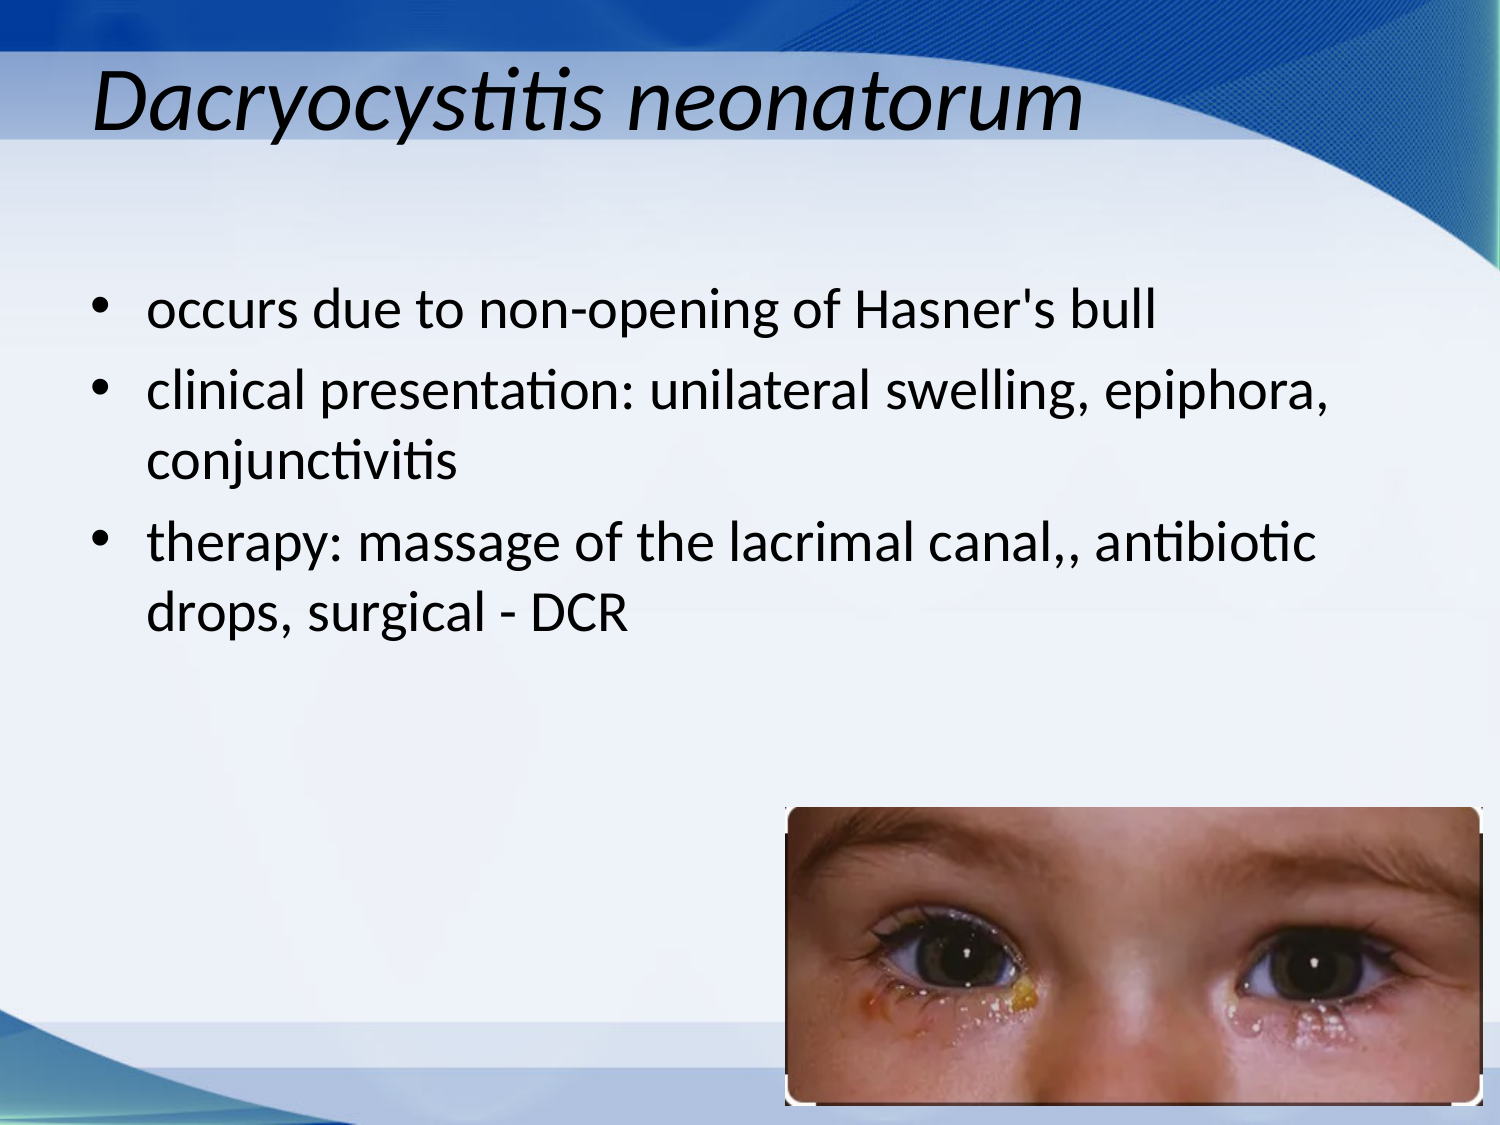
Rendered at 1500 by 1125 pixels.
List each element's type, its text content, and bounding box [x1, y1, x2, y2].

list occurs due to non-opening of Hasner's bull clinical presentation: unilateral swelling, epiphora, conjunctivitis therapy: massage of the lacrimal canal,, antibiotic drops, surgical - DCR [75, 262, 1425, 1005]
title Dacryocystitis neonatorum [76, 0, 1427, 188]
picture [0, 0, 1500, 1125]
